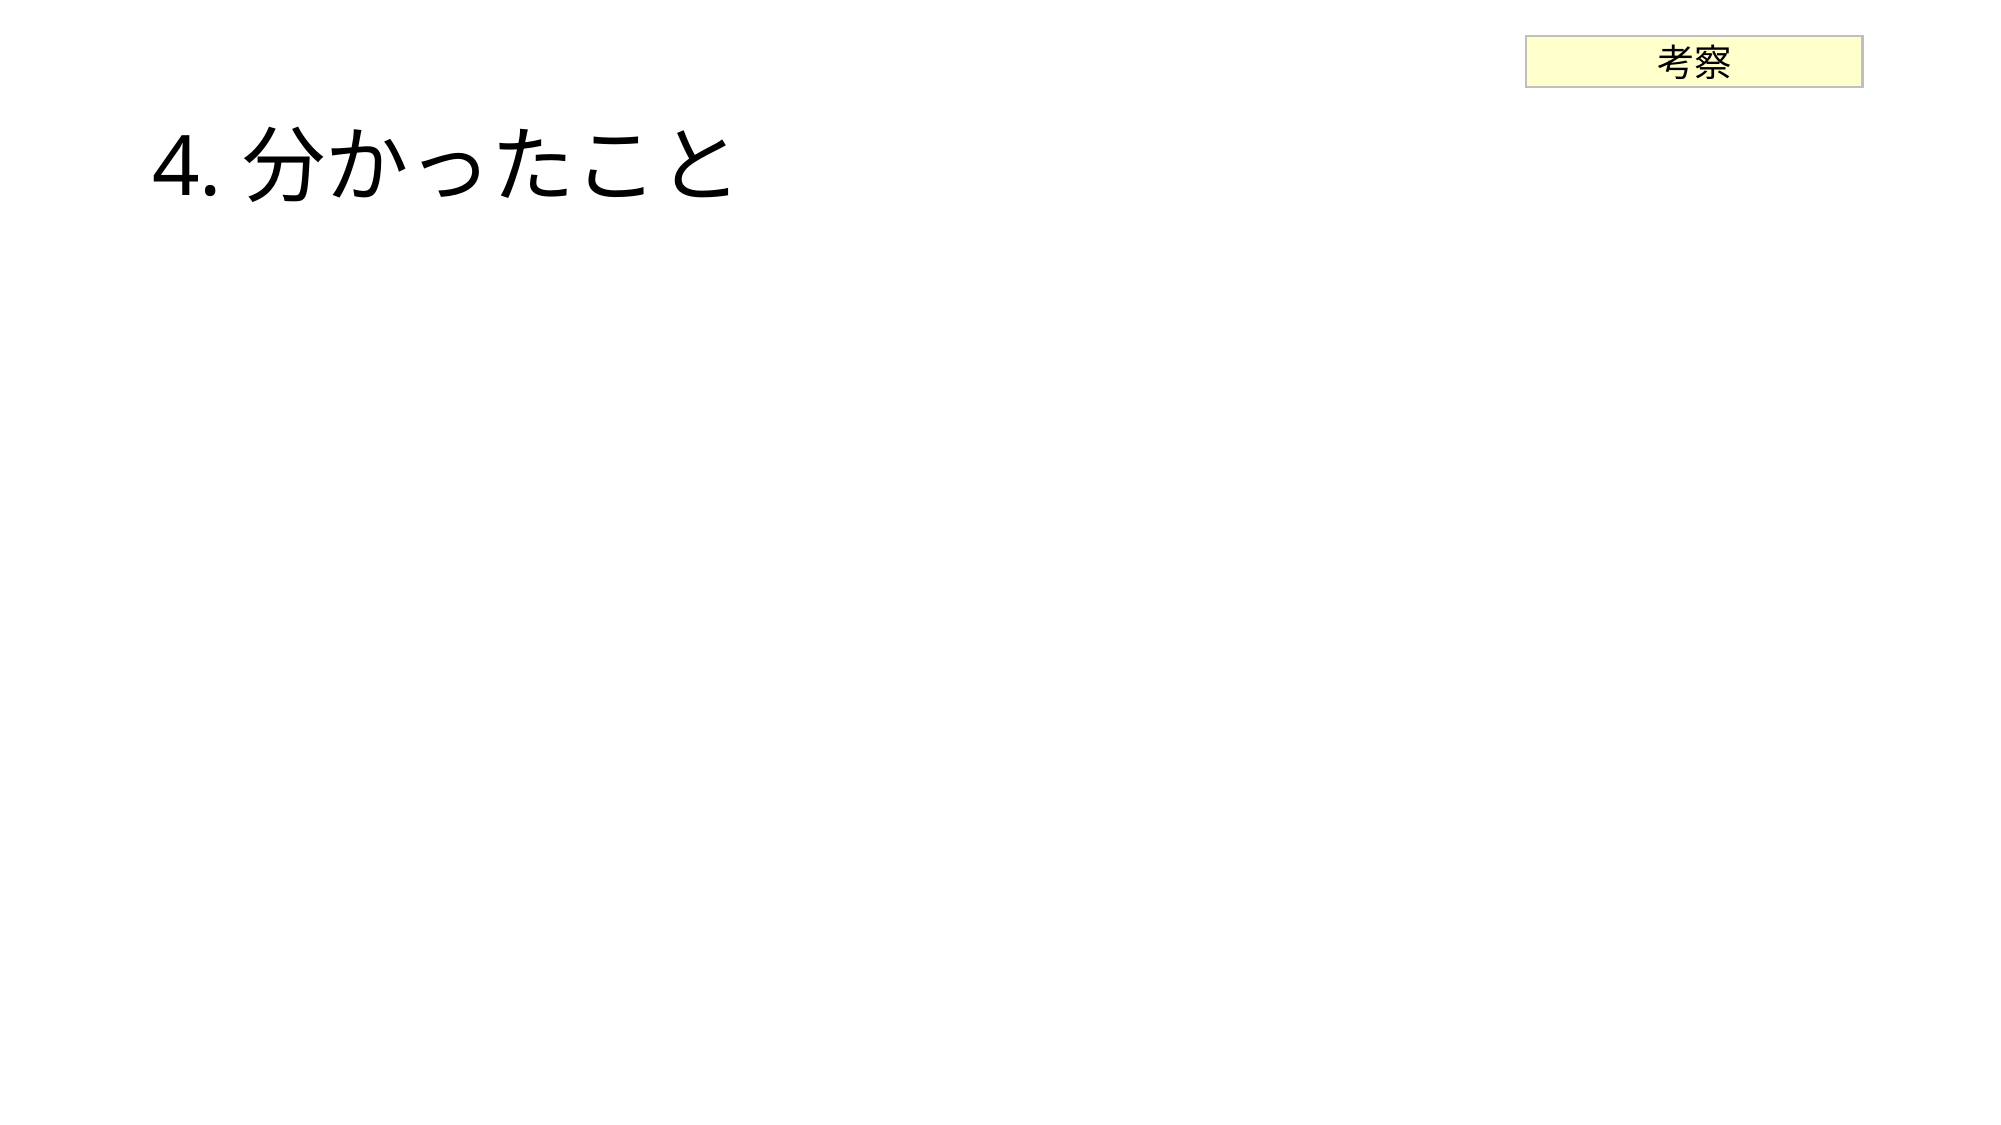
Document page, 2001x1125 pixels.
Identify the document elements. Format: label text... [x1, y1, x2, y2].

title 4.分かったこと [137, 59, 1863, 278]
text_box 考察 [1525, 35, 1864, 88]
